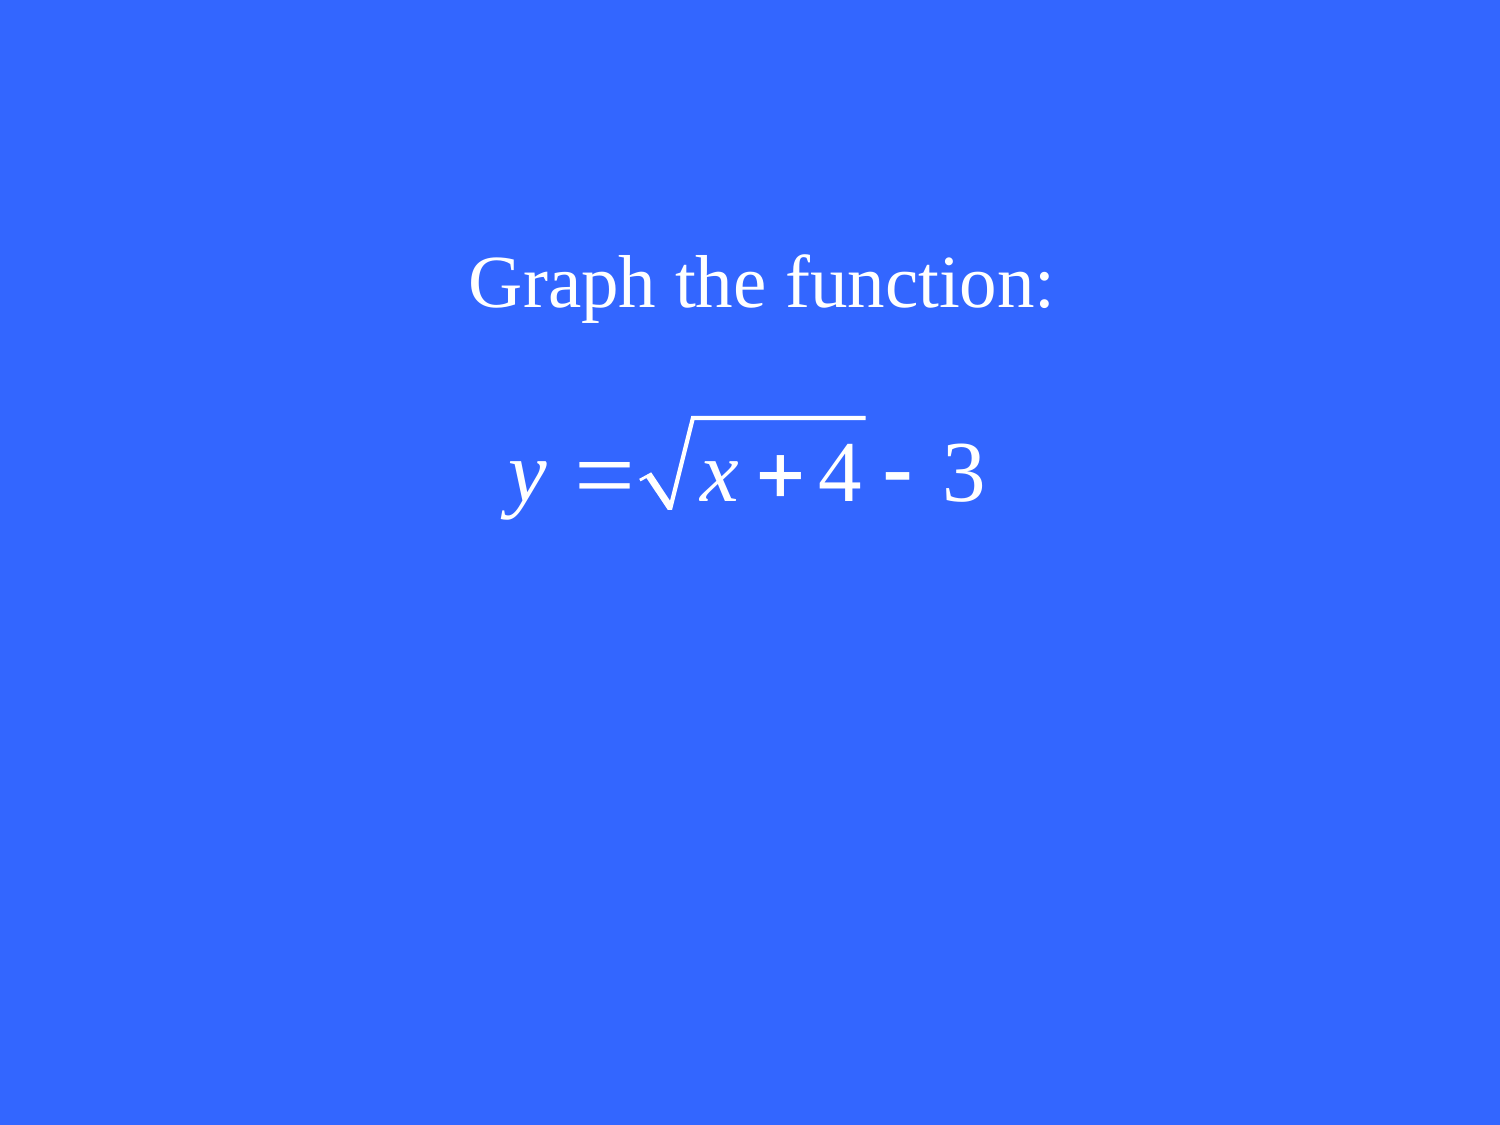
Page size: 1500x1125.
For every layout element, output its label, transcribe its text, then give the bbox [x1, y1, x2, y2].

text_box Graph the function: [249, 225, 1275, 330]
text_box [487, 399, 995, 538]
